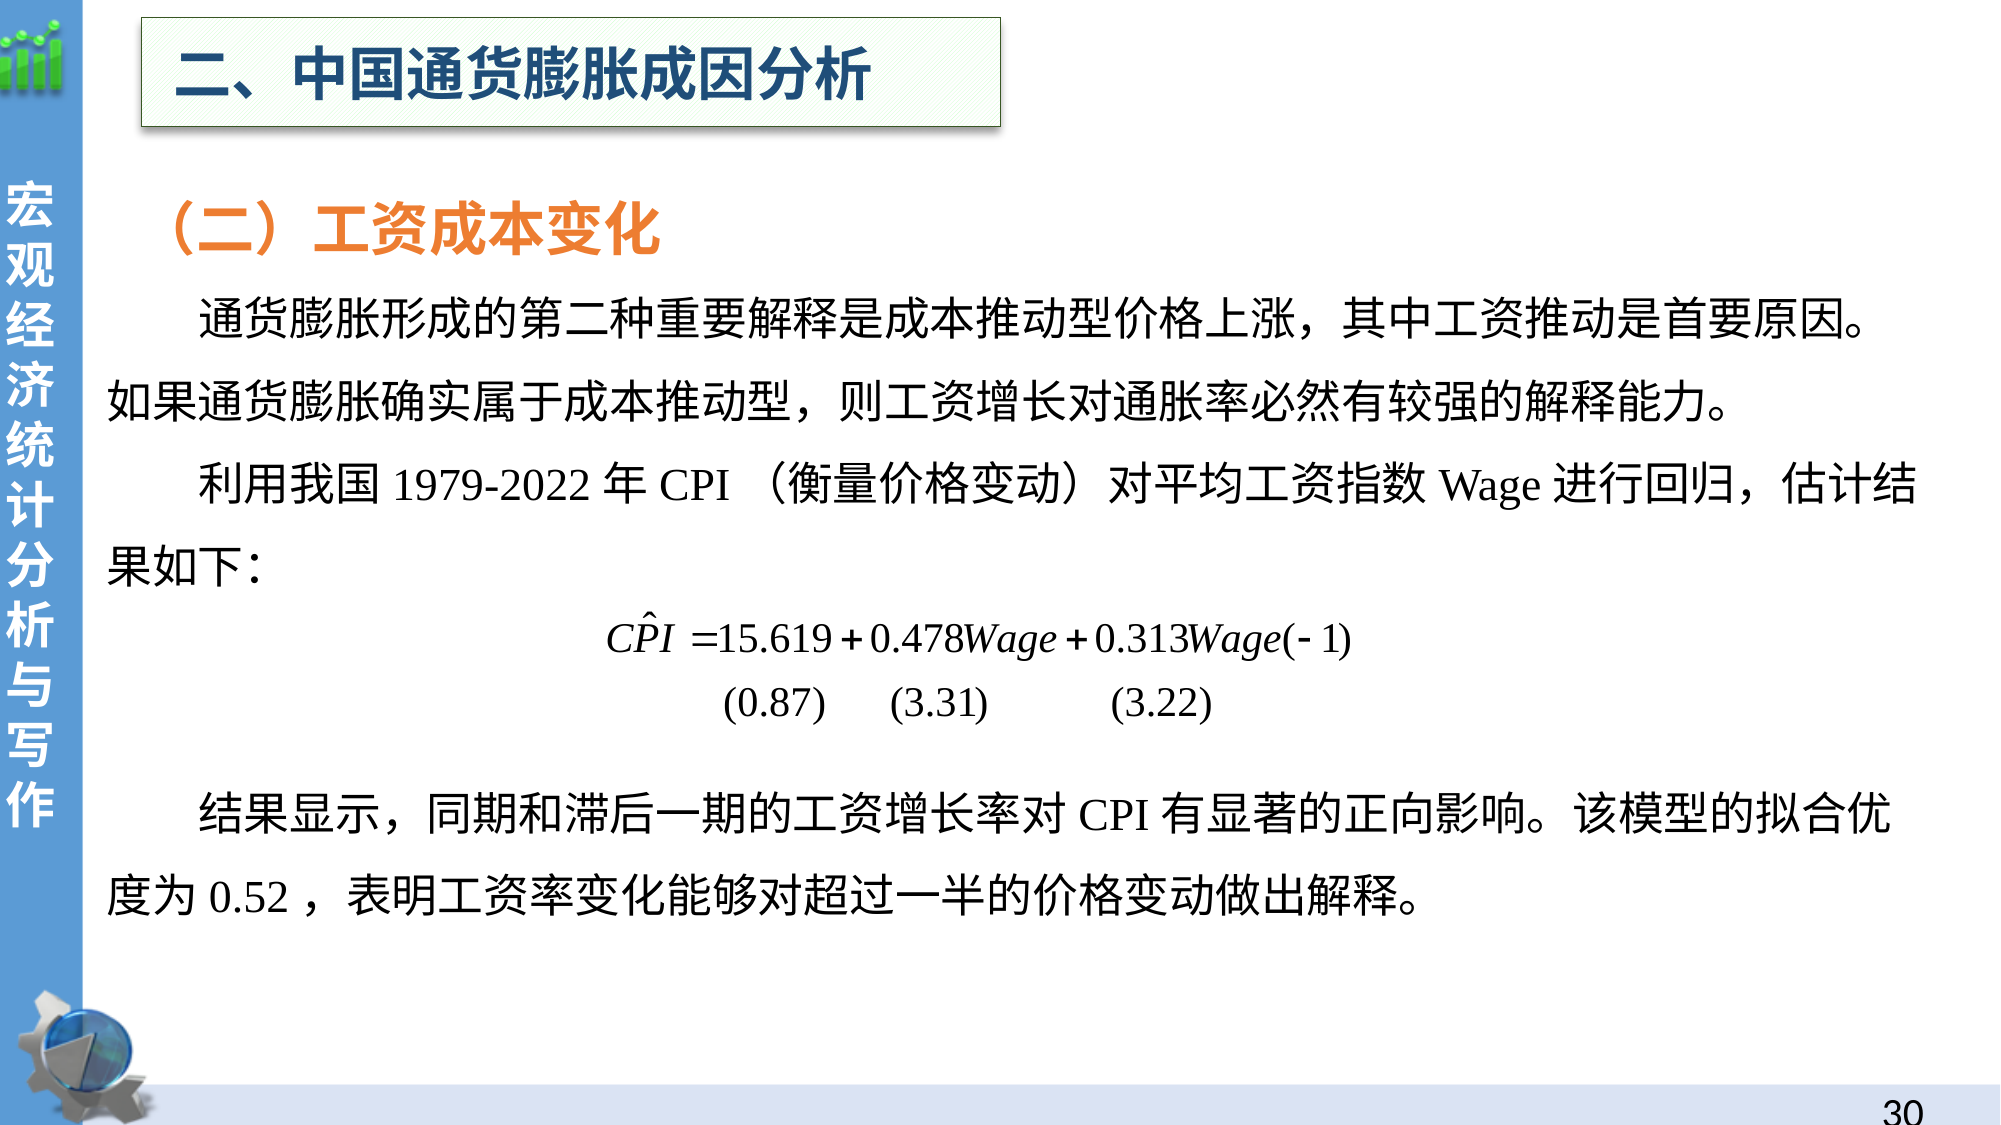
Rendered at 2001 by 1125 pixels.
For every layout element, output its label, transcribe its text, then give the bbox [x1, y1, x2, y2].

text_box （二）工资成本变化 通货膨胀形成的第二种重要解释是成本推动型价格上涨，其中工资推动是首要原因。如果通货膨胀确实属于成本推动型，则工资增长对通胀率必然有较强的解释能力。 利用我国1979-2022年CPI（衡量价格变动）对平均工资指数Wage进行回归，估计结果如下： 结果显示，同期和滞后一期的工资增长率对CPI有显著的正向影响。该模型的拟合优度为0.52，表明工资率变化能够对超过一半的价格变动做出解释。 [91, 150, 1947, 961]
text_box 二、中国通货膨胀成因分析 [141, 17, 1000, 127]
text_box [600, 601, 1360, 737]
text_box [1786, 1085, 1940, 1125]
picture [0, 0, 2001, 1125]
